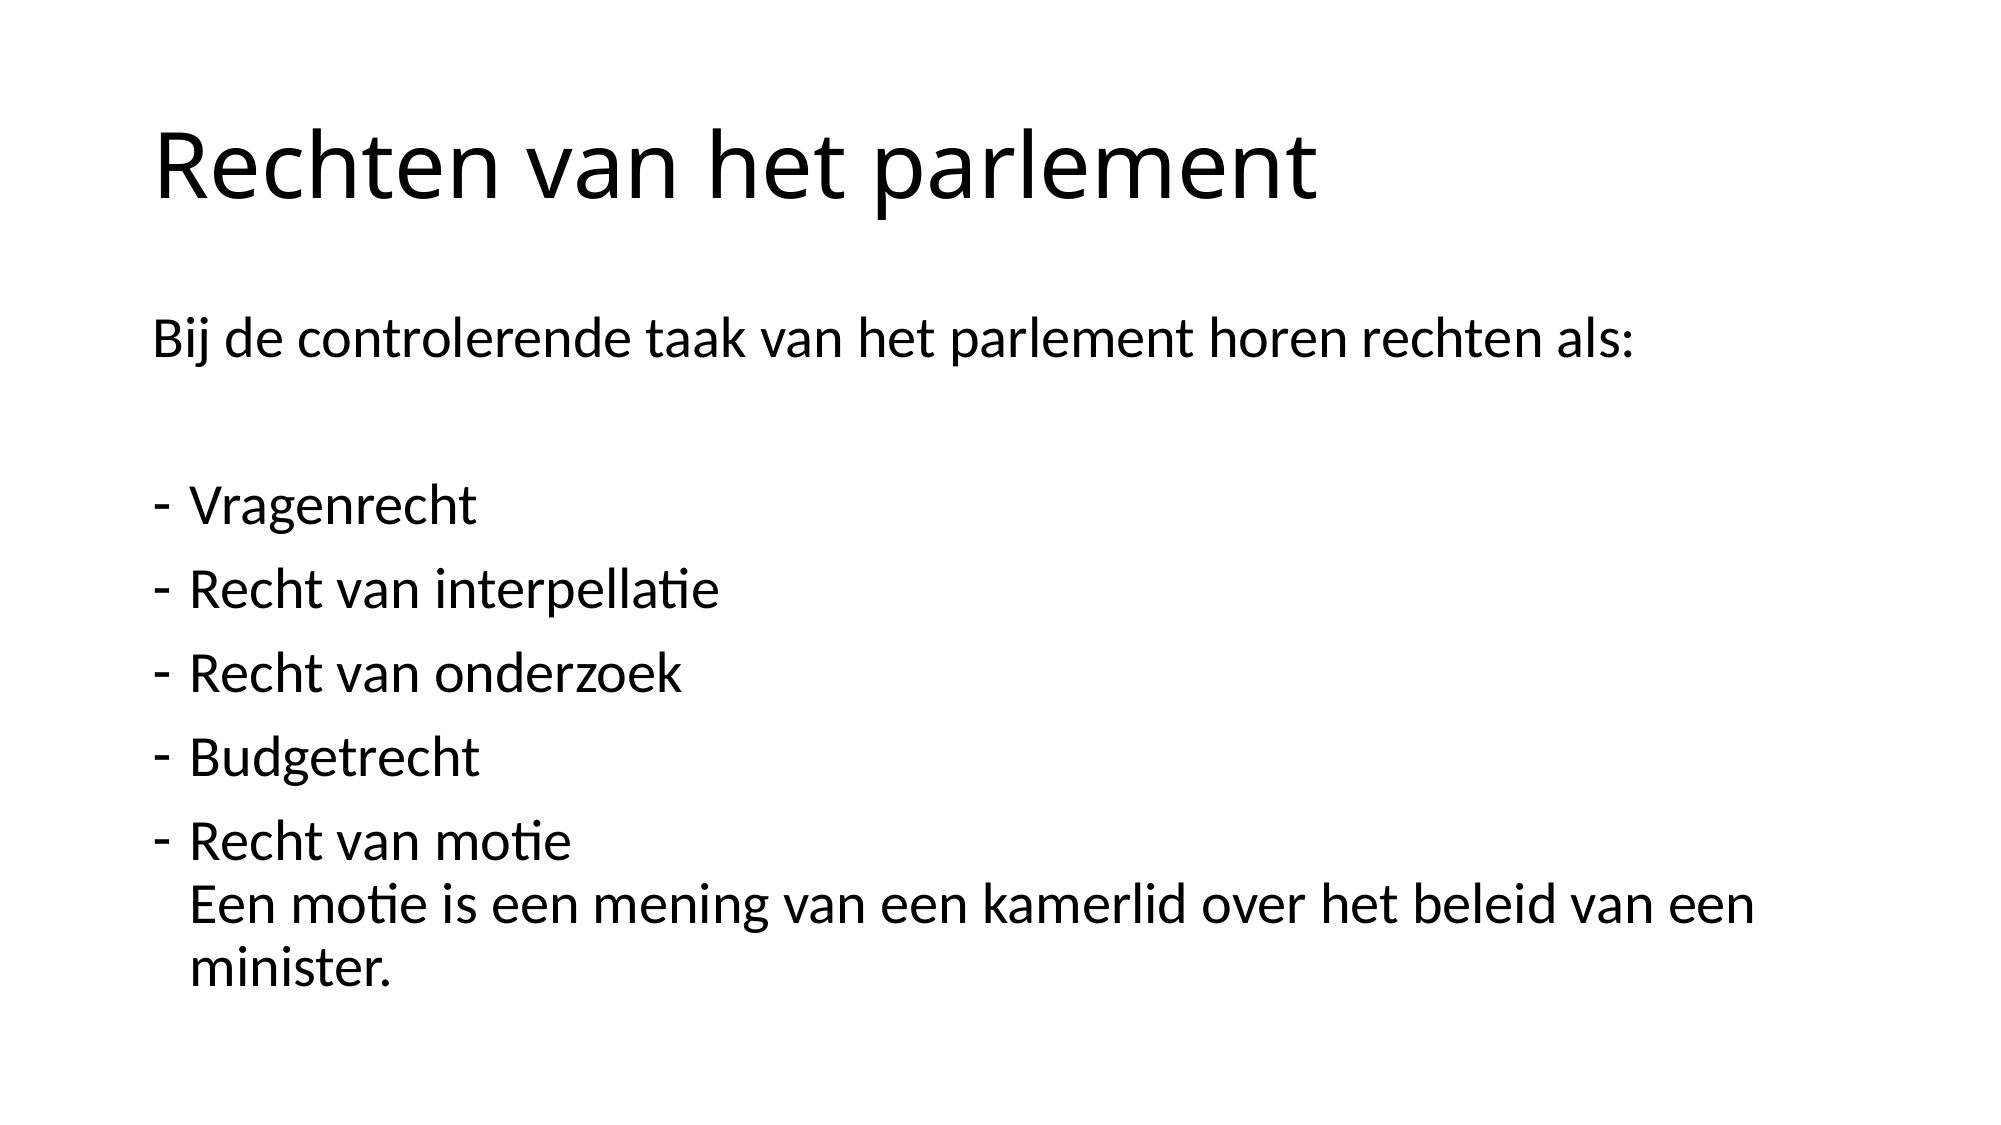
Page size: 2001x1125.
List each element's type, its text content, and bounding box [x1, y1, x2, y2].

title Rechten van het parlement [137, 59, 1863, 278]
list Bij de controlerende taak van het parlement horen rechten als: Vragenrecht Recht van interpellatie Recht van onderzoek Budgetrecht Recht van motie Een motie is een mening van een kamerlid over het beleid van een minister. [137, 299, 1863, 1014]
